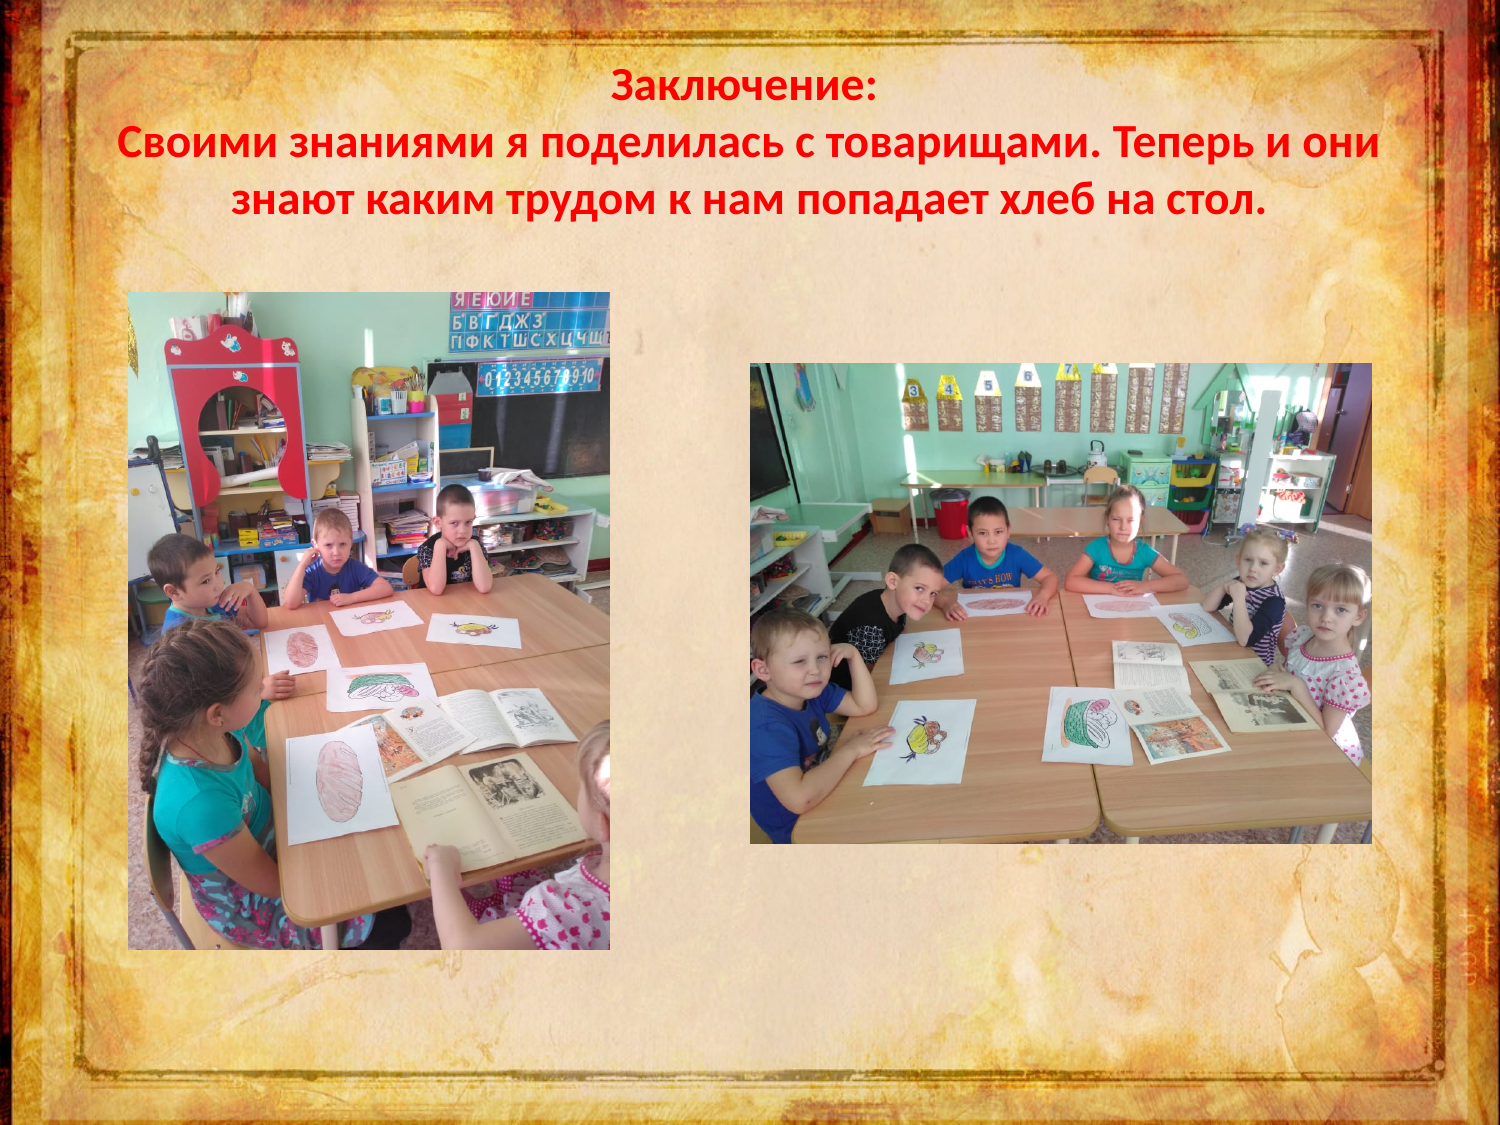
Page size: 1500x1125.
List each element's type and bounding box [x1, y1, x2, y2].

picture [749, 362, 1372, 844]
picture [128, 292, 610, 950]
list [0, 0, 1500, 1125]
